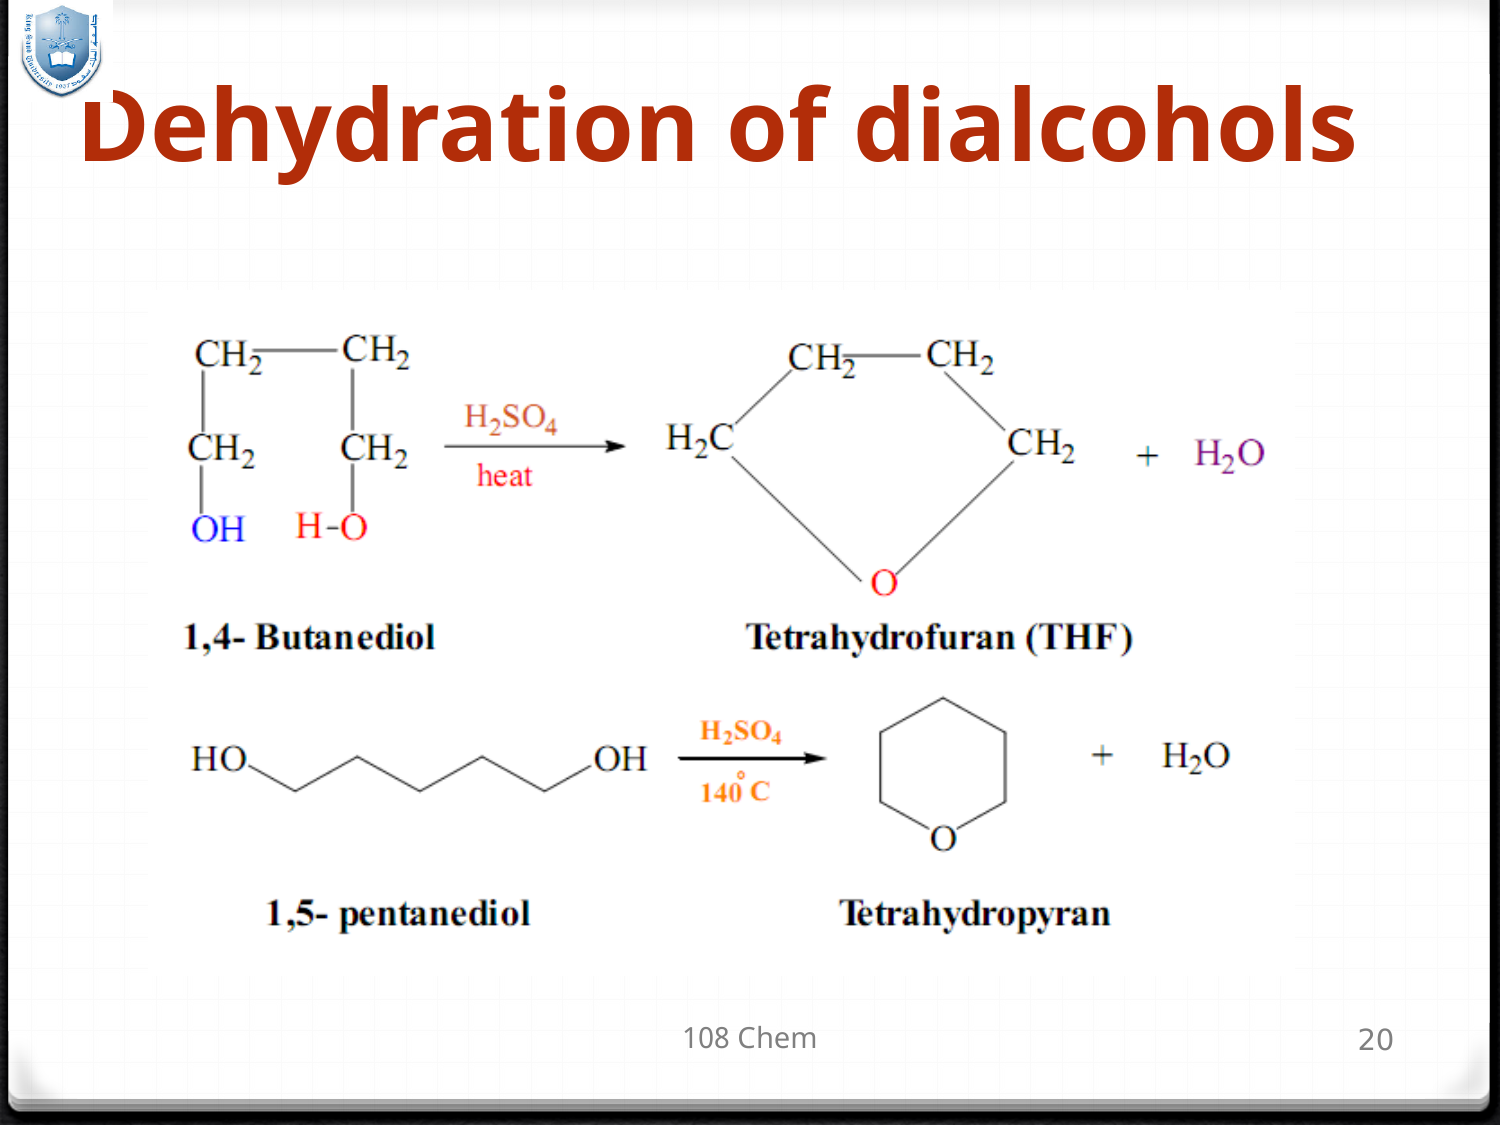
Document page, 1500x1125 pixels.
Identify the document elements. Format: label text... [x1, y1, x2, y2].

slide_number 20 [1059, 1008, 1410, 1069]
picture [0, 0, 1500, 1125]
text_box Dehydration of dialcohols [61, 54, 1401, 190]
footer 108 Chem [512, 1008, 988, 1069]
